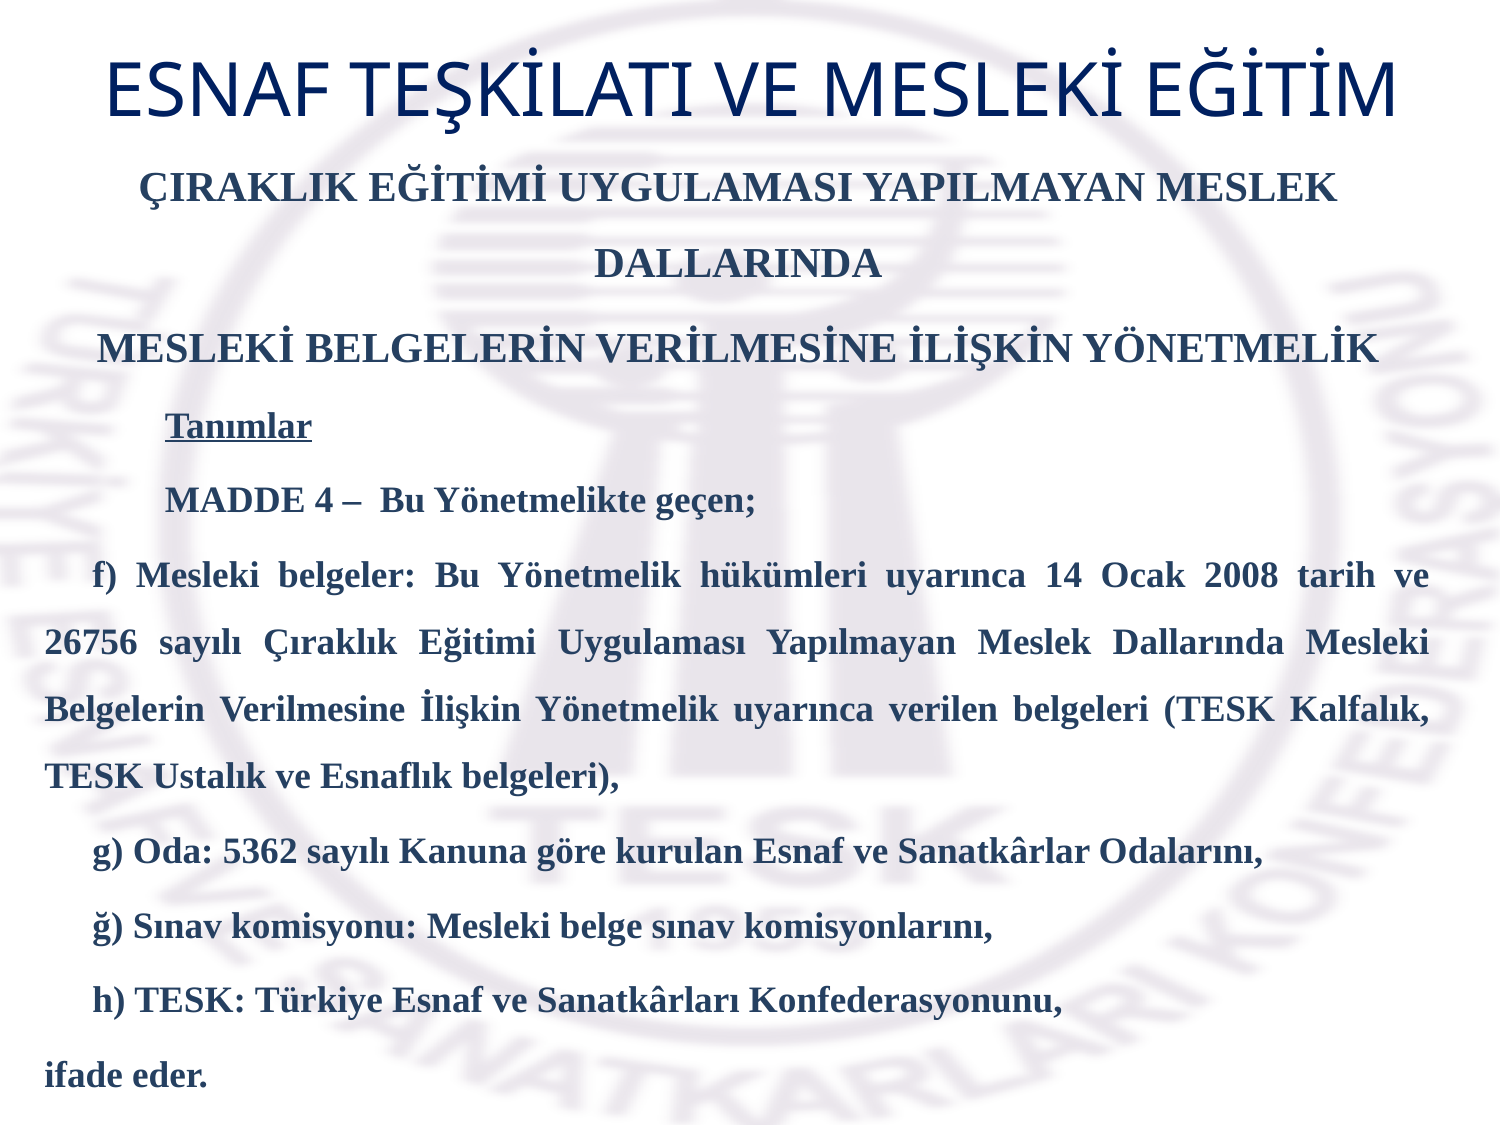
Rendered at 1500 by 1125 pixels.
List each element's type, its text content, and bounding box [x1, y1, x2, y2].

text_box ÇIRAKLIK EĞİTİMİ UYGULAMASI YAPILMAYAN MESLEK DALLARINDA MESLEKİ BELGELERİN VERİLMESİNE İLİŞKİN YÖNETMELİK Tanımlar MADDE 4 – Bu Yönetmelikte geçen; f) Mesleki belgeler: Bu Yönetmelik hükümleri uyarınca 14 Ocak 2008 tarih ve 26756 sayılı Çıraklık Eğitimi Uygulaması Yapılmayan Meslek Dallarında Mesleki Belgelerin Verilmesine İlişkin Yönetmelik uyarınca verilen belgeleri (TESK Kalfalık, TESK Ustalık ve Esnaflık belgeleri), g) Oda: 5362 sayılı Kanuna göre kurulan Esnaf ve Sanatkârlar Odalarını, ğ) Sınav komisyonu: Mesleki belge sınav komisyonlarını, h) TESK: Türkiye Esnaf ve Sanatkârları Konfederasyonunu, ifade eder. [29, 173, 1447, 1125]
text_box ESNAF TEŞKİLATI VE MESLEKİ EĞİTİM [2, 0, 1500, 173]
